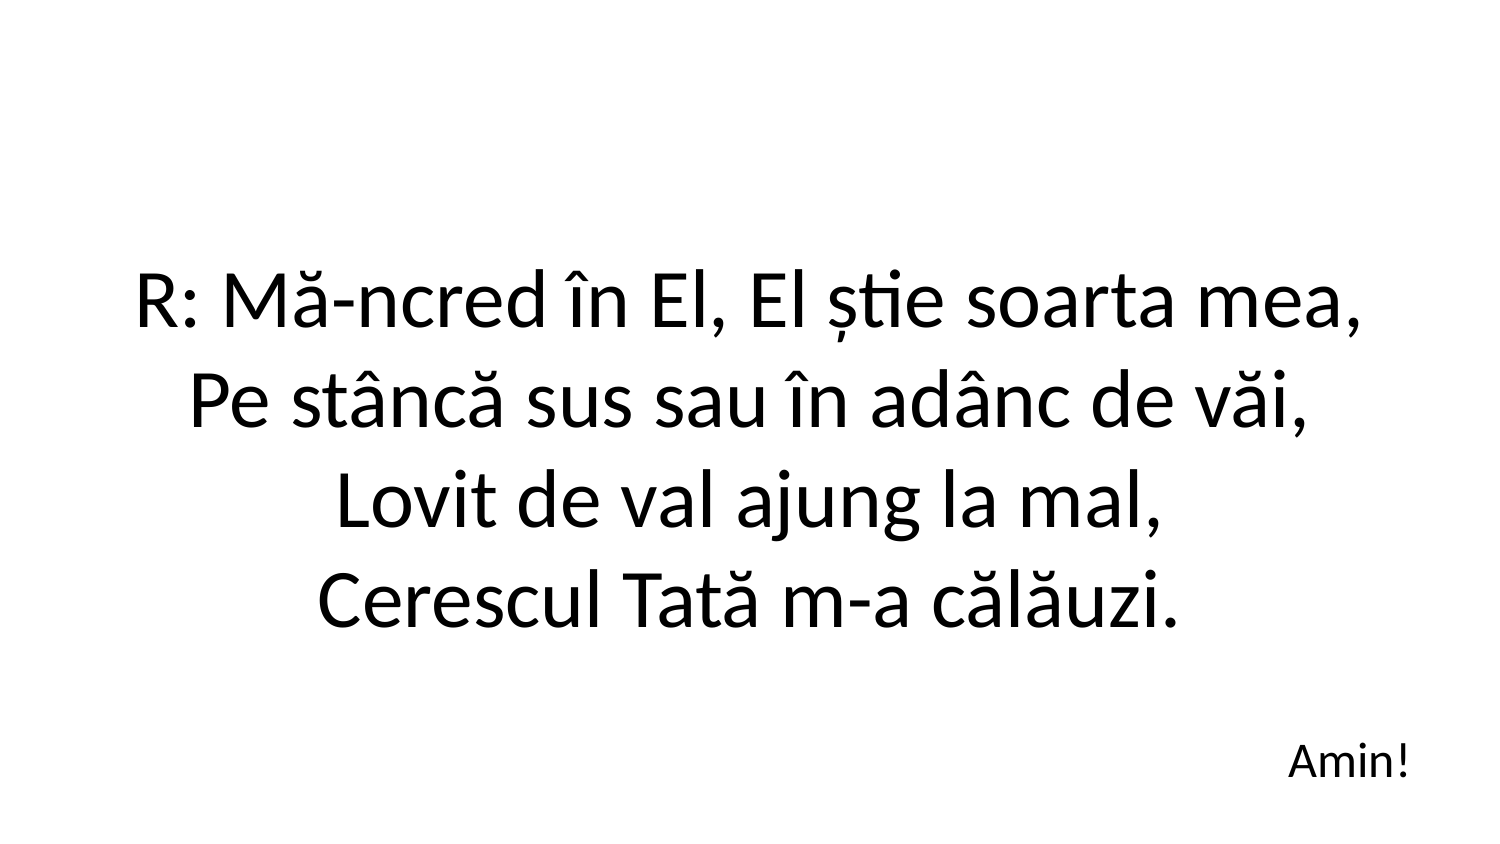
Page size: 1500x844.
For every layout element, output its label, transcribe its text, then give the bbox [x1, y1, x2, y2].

text_box R: Mă-ncred în El, El știe soarta mea, Pe stâncă sus sau în adânc de văi, Lovit de val ajung la mal, Cerescul Tată m-a călăuzi. [119, 192, 1381, 652]
text_box Amin! [1273, 674, 1427, 795]
